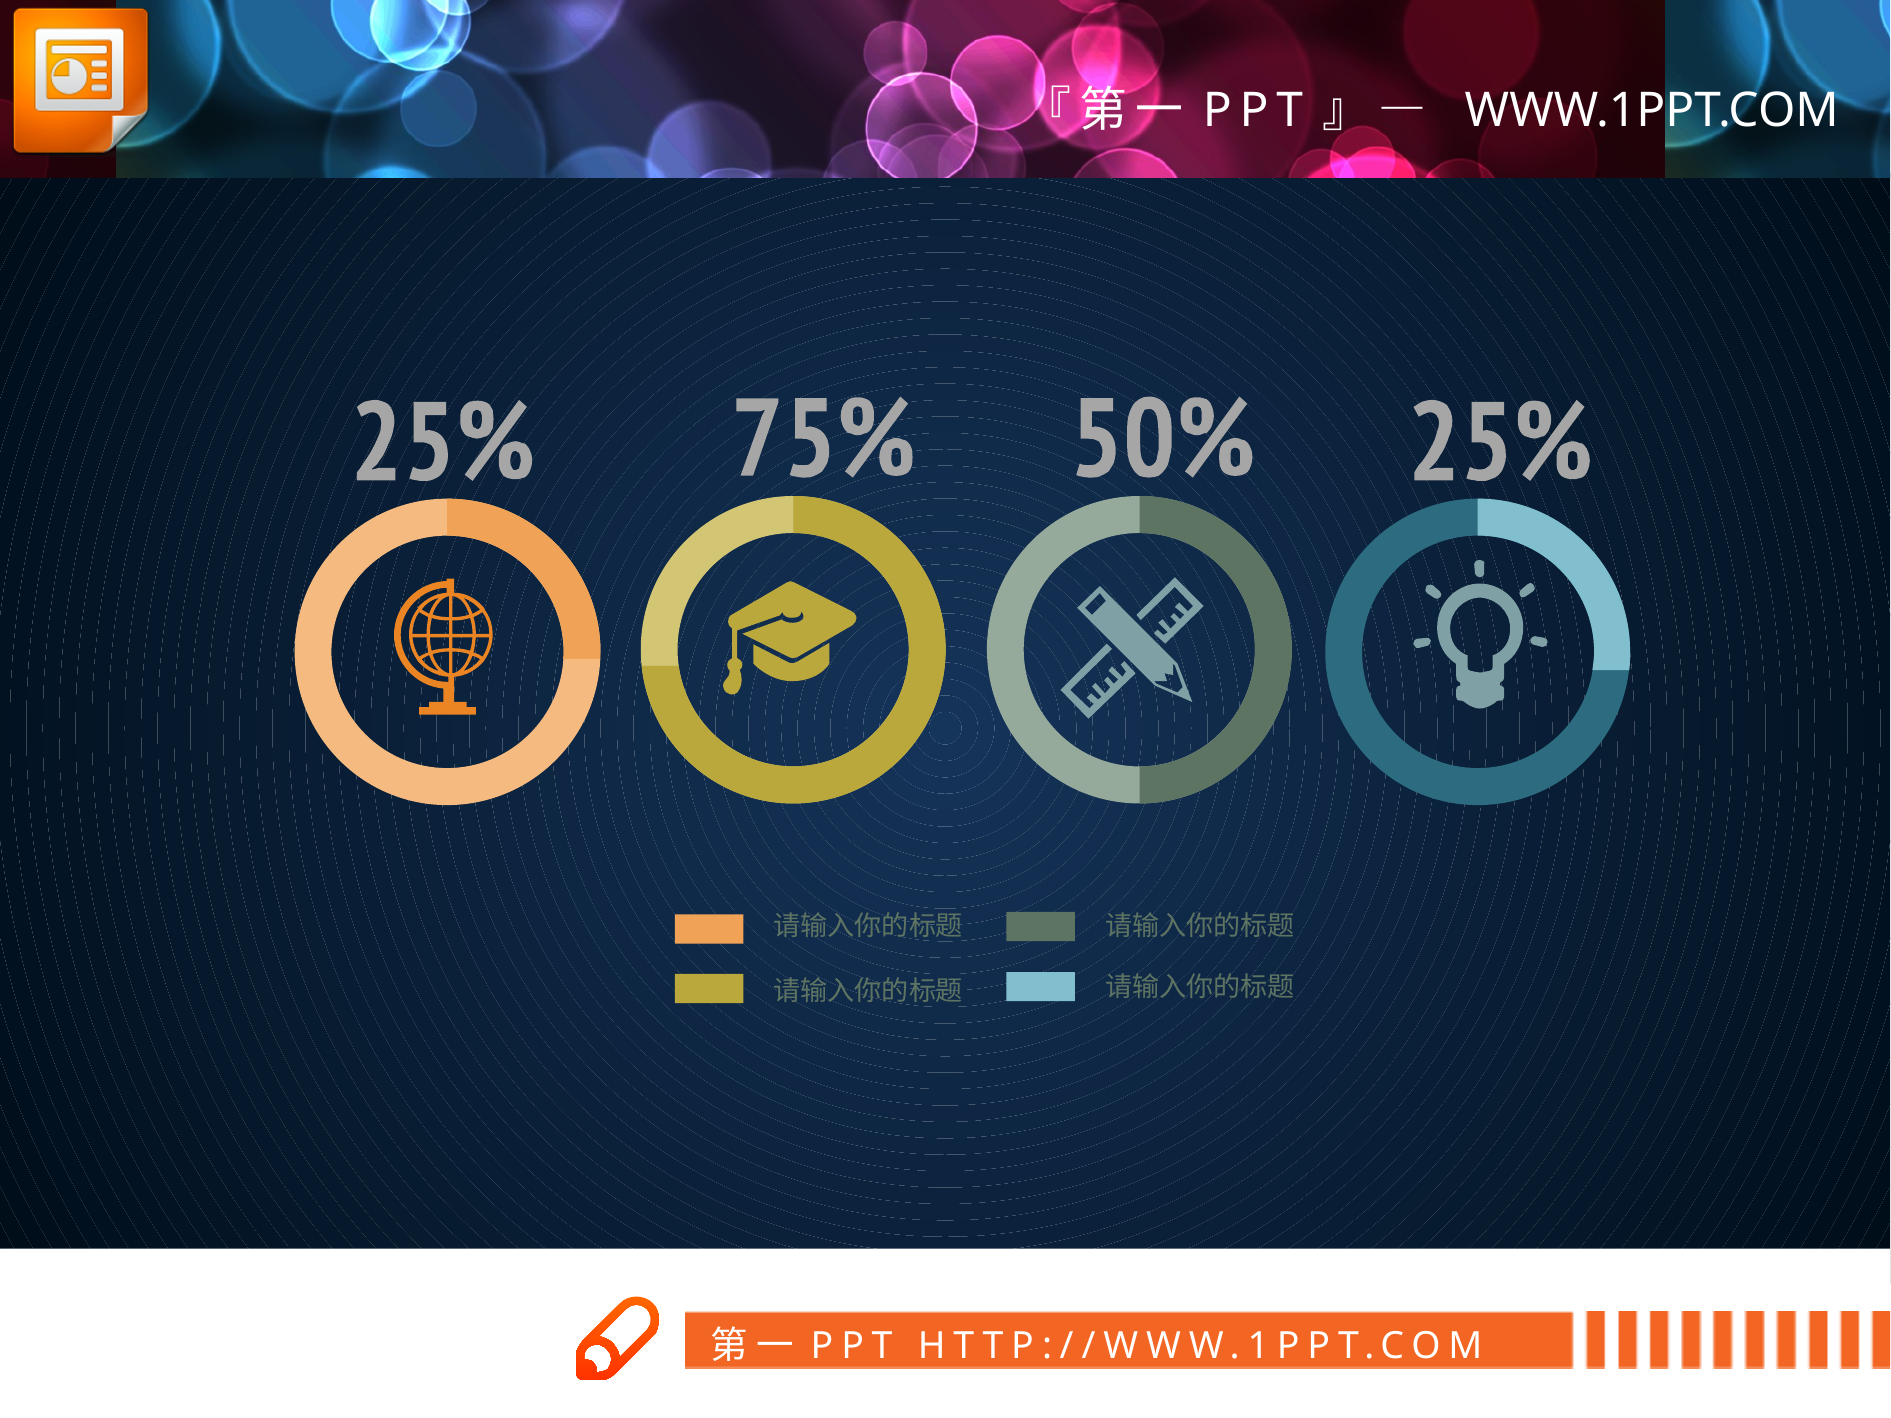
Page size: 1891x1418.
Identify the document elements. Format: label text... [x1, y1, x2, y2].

text_box [294, 498, 601, 806]
text_box [641, 496, 946, 804]
text_box [640, 496, 793, 665]
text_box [1060, 577, 1204, 719]
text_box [736, 396, 913, 478]
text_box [1413, 399, 1590, 481]
picture [685, 1311, 1891, 1369]
text_box [1477, 498, 1631, 671]
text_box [722, 580, 857, 696]
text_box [356, 399, 533, 481]
text_box [986, 496, 1139, 804]
text_box [1006, 911, 1075, 942]
text_box [674, 914, 744, 944]
text_box [1139, 496, 1292, 804]
text_box 请输入你的标题 [1086, 898, 1314, 951]
text_box 请输入你的标题 [1086, 959, 1314, 1011]
text_box [447, 498, 601, 659]
text_box [1006, 972, 1075, 1002]
text_box 请输入你的标题 [755, 963, 982, 1016]
text_box [1325, 498, 1629, 806]
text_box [1076, 396, 1253, 478]
picture [0, 0, 1891, 178]
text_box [1413, 560, 1548, 709]
text_box 请输入你的标题 [755, 898, 982, 951]
text_box [674, 973, 744, 1004]
text_box [394, 578, 493, 715]
